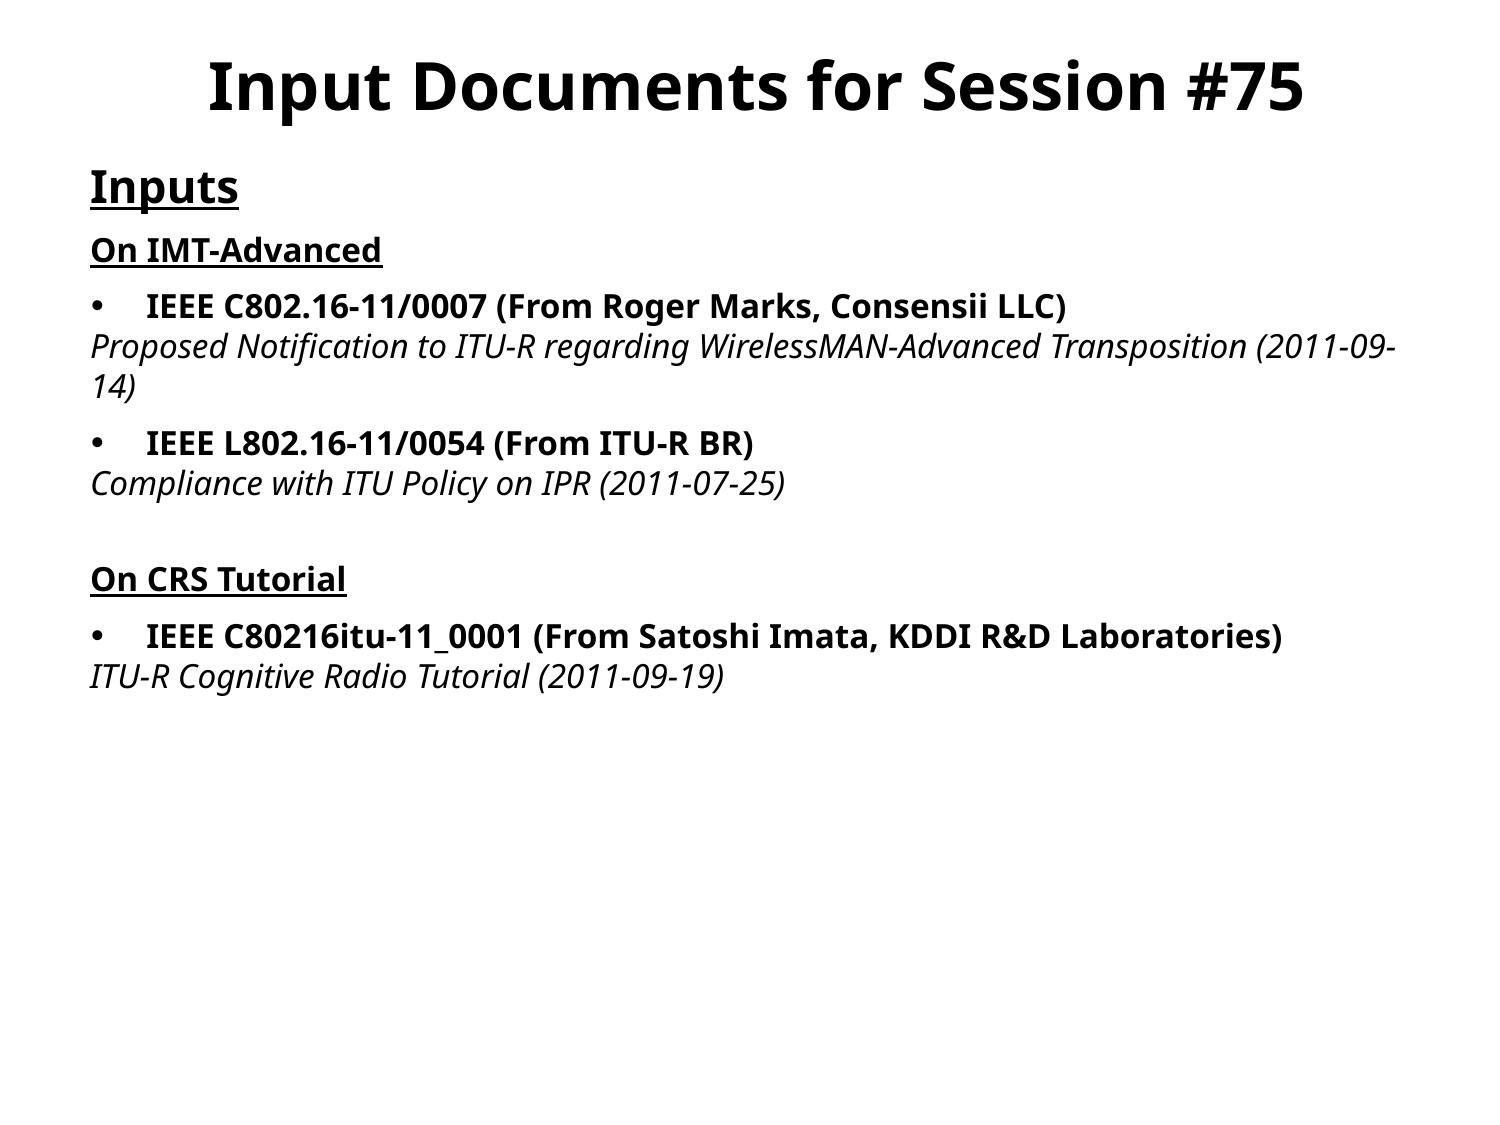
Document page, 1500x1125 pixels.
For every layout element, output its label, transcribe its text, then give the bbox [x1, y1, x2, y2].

title Input Documents for Session #75 [75, 36, 1425, 149]
list Inputs On IMT-Advanced IEEE C802.16-11/0007 (From Roger Marks, Consensii LLC) Proposed Notification to ITU-R regarding WirelessMAN-Advanced Transposition (2011-09-14) IEEE L802.16-11/0054 (From ITU-R BR) Compliance with ITU Policy on IPR (2011-07-25) On CRS Tutorial IEEE C80216itu-11_0001 (From Satoshi Imata, KDDI R&D Laboratories) ITU-R Cognitive Radio Tutorial (2011-09-19) [75, 149, 1425, 1063]
